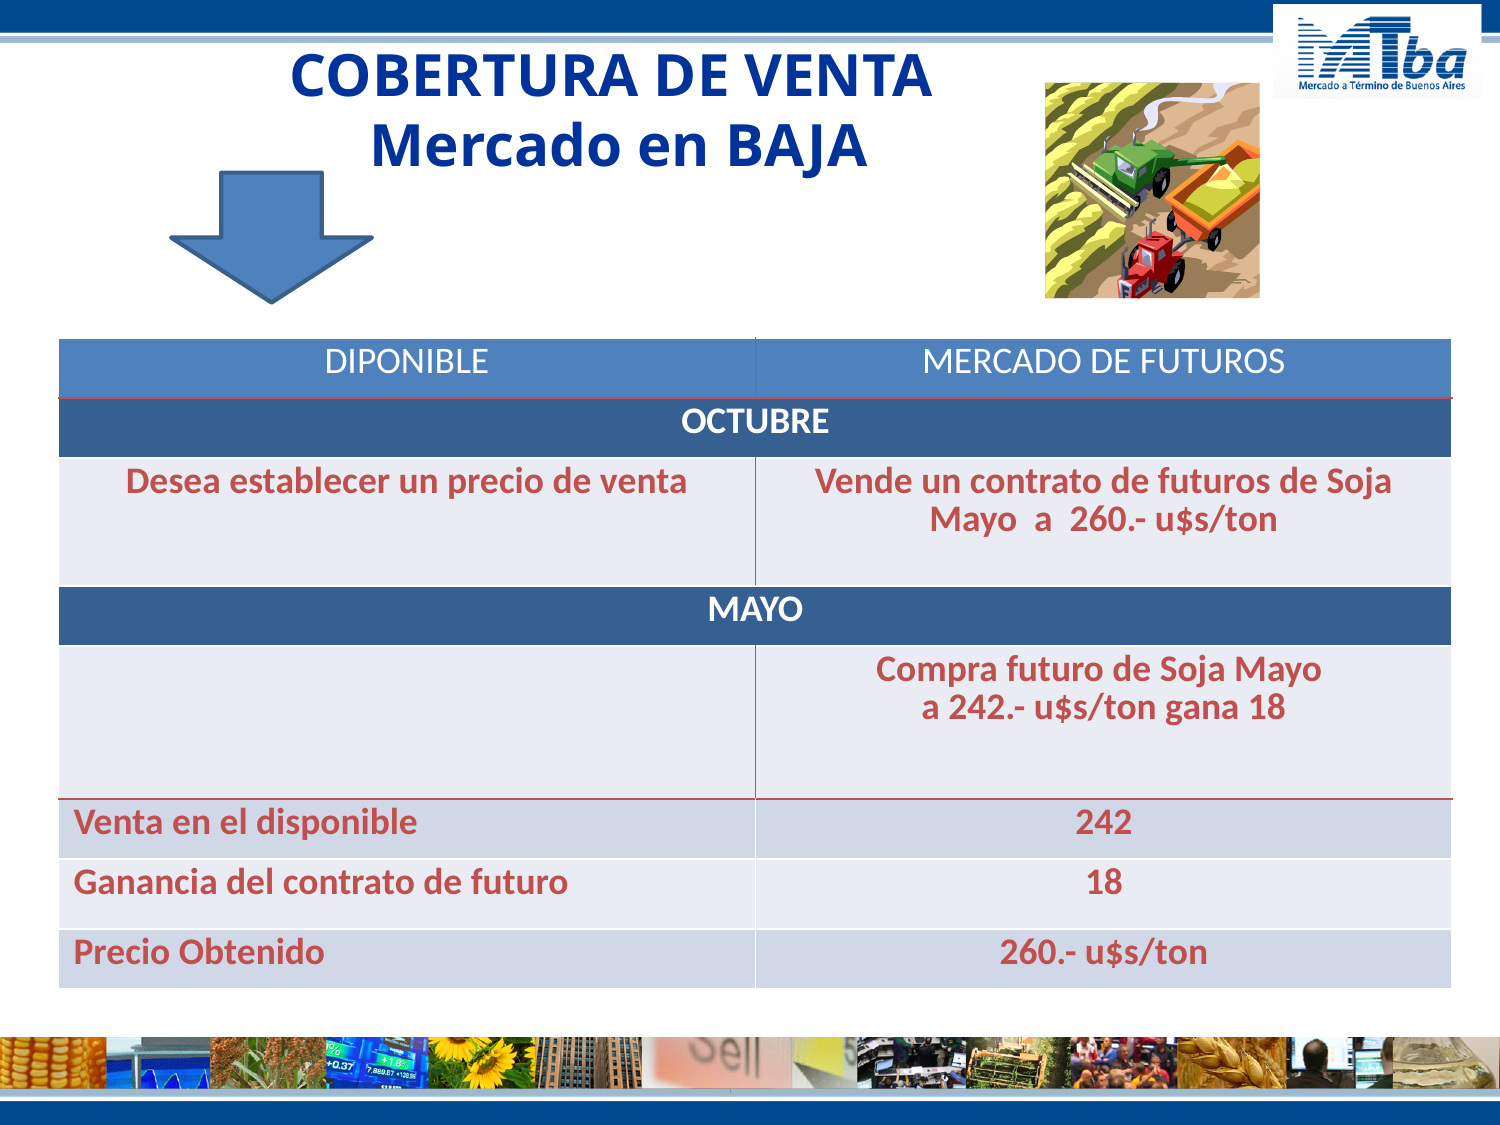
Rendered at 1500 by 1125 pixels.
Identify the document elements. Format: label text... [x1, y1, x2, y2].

table_cell [59, 647, 755, 798]
table_cell Vende un contrato de futuros de Soja Mayo a 260.- u$s/ton [756, 459, 1451, 585]
title COBERTURA DE VENTA Mercado en BAJA [0, 31, 1238, 173]
table_header DIPONIBLE [59, 339, 755, 397]
table_cell Compra futuro de Soja Mayo a 242.- u$s/ton gana 18 [756, 647, 1451, 798]
table_cell Precio Obtenido [59, 930, 755, 988]
table_cell Ganancia del contrato de futuro [59, 860, 755, 928]
table_cell OCTUBRE [59, 399, 1451, 457]
table_cell 260.- u$s/ton [756, 930, 1451, 988]
table_cell 18 [756, 860, 1451, 928]
table_cell Venta en el disponible [59, 800, 755, 858]
table_cell MAYO [59, 587, 1451, 645]
table_header MERCADO DE FUTUROS [756, 339, 1451, 397]
text_box [169, 170, 375, 305]
picture [0, 1037, 1500, 1125]
picture [0, 0, 1500, 302]
table_cell 242 [756, 800, 1451, 858]
table_cell Desea establecer un precio de venta [59, 459, 755, 585]
